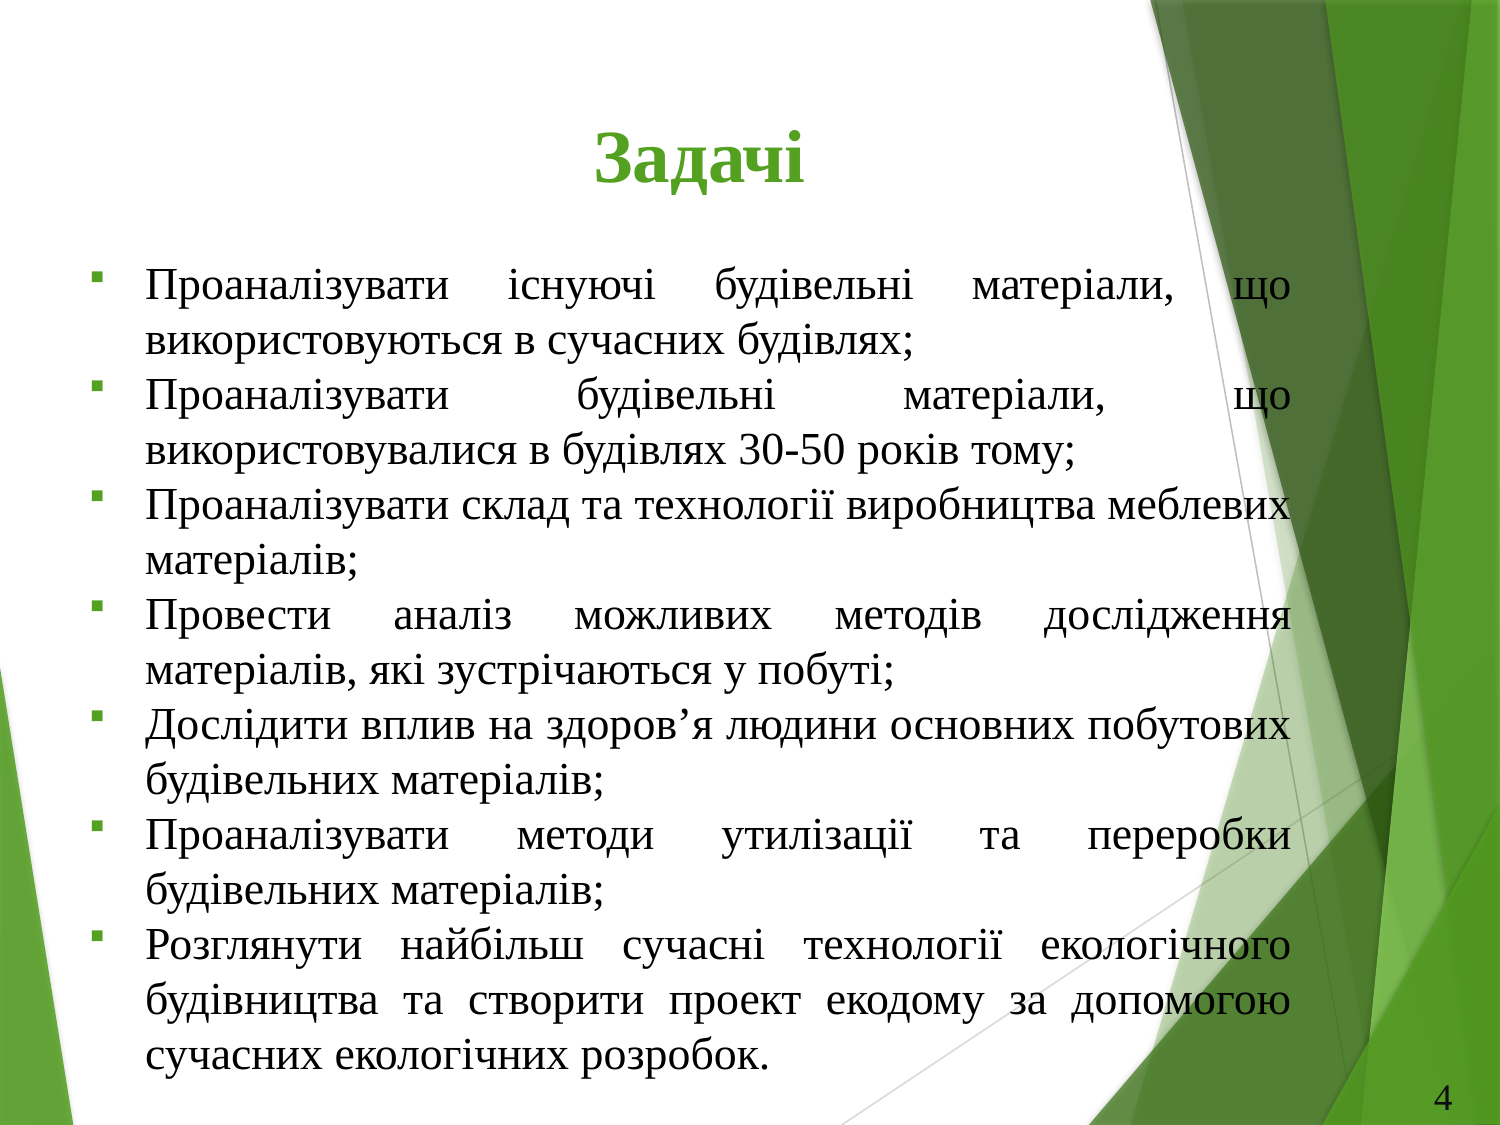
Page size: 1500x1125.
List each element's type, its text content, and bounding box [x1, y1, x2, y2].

title Задачі [268, 99, 1131, 220]
list Проаналізувати існуючі будівельні матеріали, що використовуються в сучасних будівлях; Проаналізувати будівельні матеріали, що використовувалися в будівлях 30-50 років тому; Проаналізувати склад та технології виробництва меблевих матеріалів; Провести аналіз можливих методів дослідження матеріалів, які зустрічаються у побуті; Дослідити вплив на здоров’я людини основних побутових будівельних матеріалів; Проаналізувати методи утилізації та переробки будівельних матеріалів; Розглянути найбільш сучасні технології екологічного будівництва та створити проект екодому за допомогою сучасних екологічних розробок. [73, 246, 1308, 1104]
slide_number 4 [1408, 1065, 1468, 1125]
